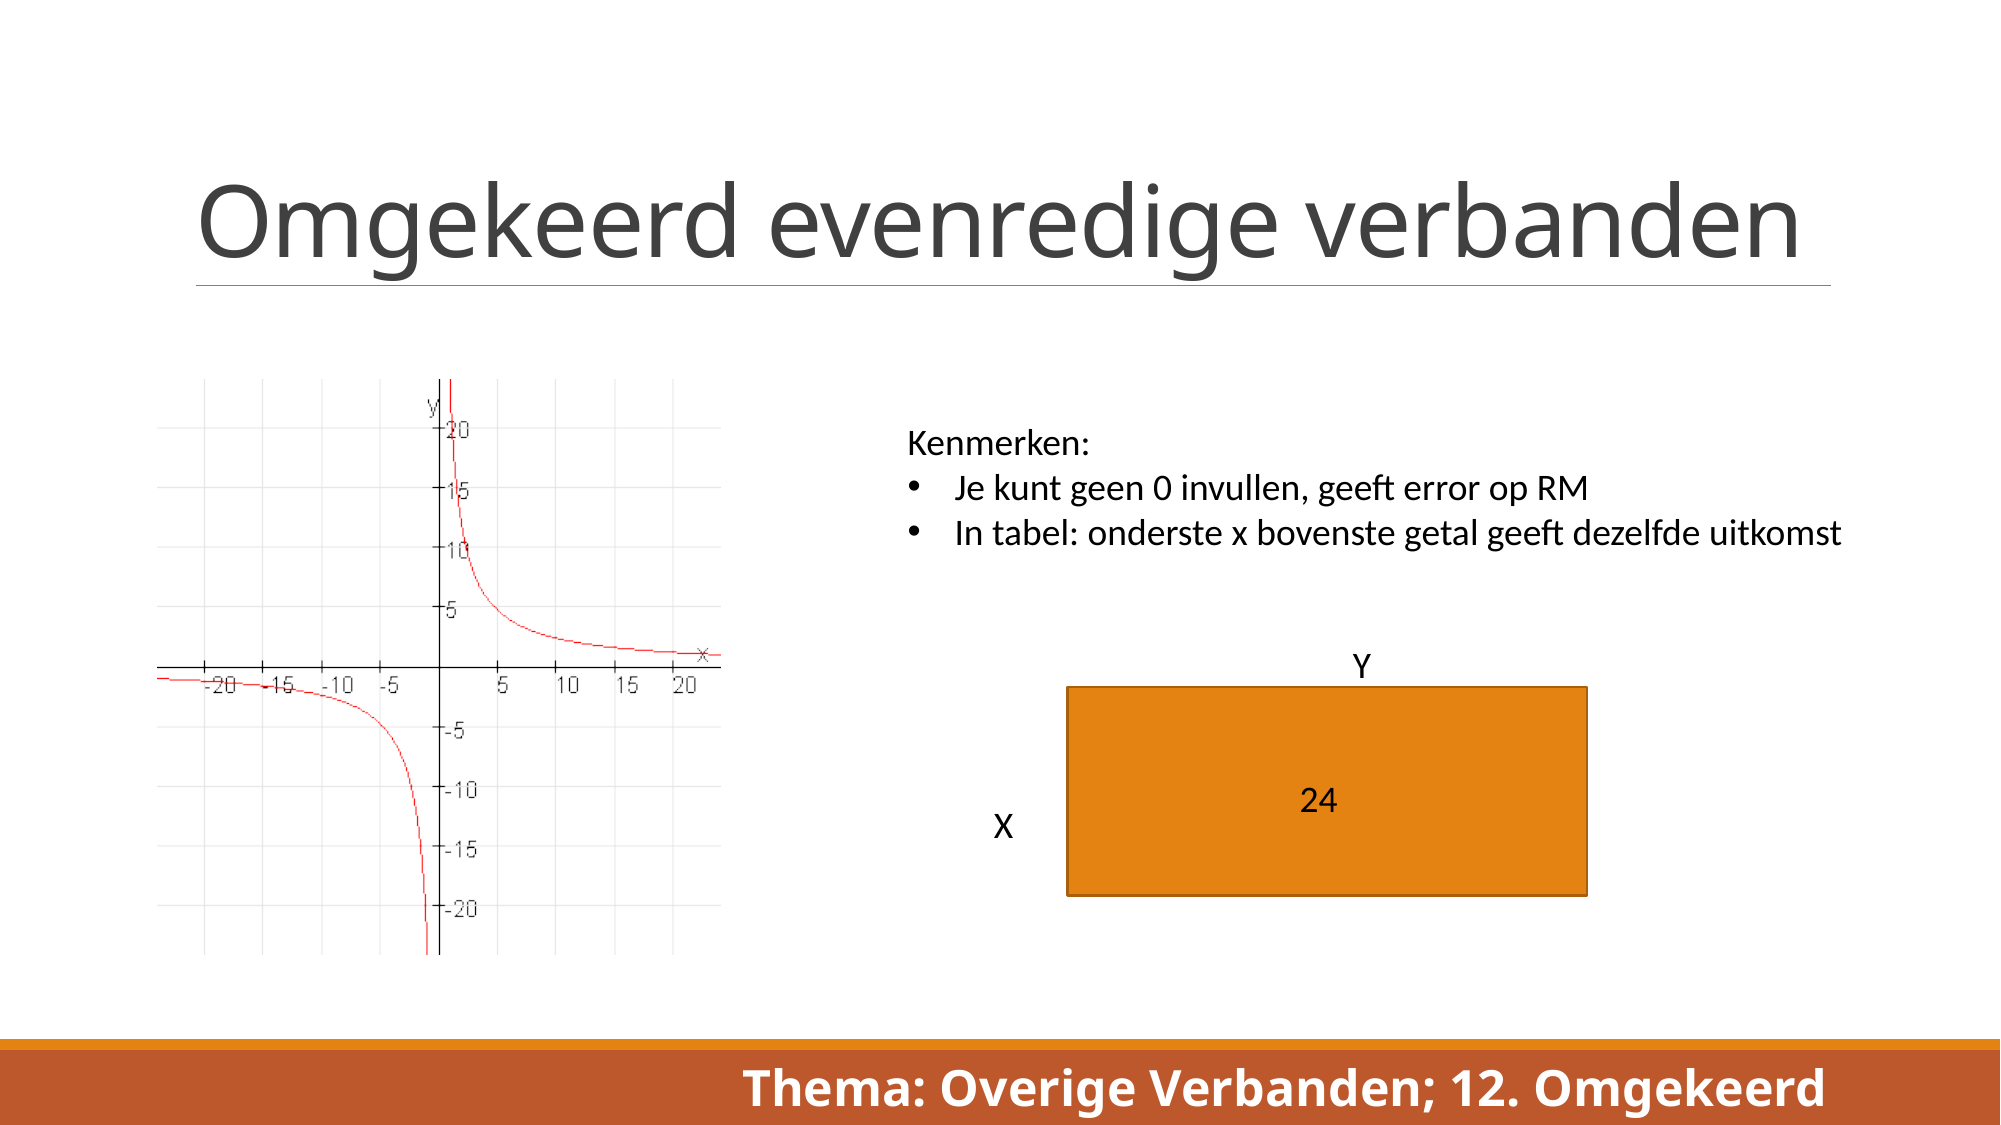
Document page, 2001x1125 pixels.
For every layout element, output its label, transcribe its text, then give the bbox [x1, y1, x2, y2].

title Omgekeerd evenredige verbanden [180, 47, 1830, 285]
text_box Y [1338, 633, 1391, 694]
text_box Kenmerken: Je kunt geen 0 invullen, geeft error op RM In tabel: onderste x bovenste getal geeft dezelfde uitkomst [893, 410, 1859, 561]
text_box 24 [1284, 767, 1360, 828]
text_box X [978, 793, 1031, 854]
text_box [1066, 686, 1588, 897]
picture [157, 379, 721, 956]
text_box Thema: Overige Verbanden; 12. Omgekeerd evenredige verbanden [584, 1049, 1985, 1125]
